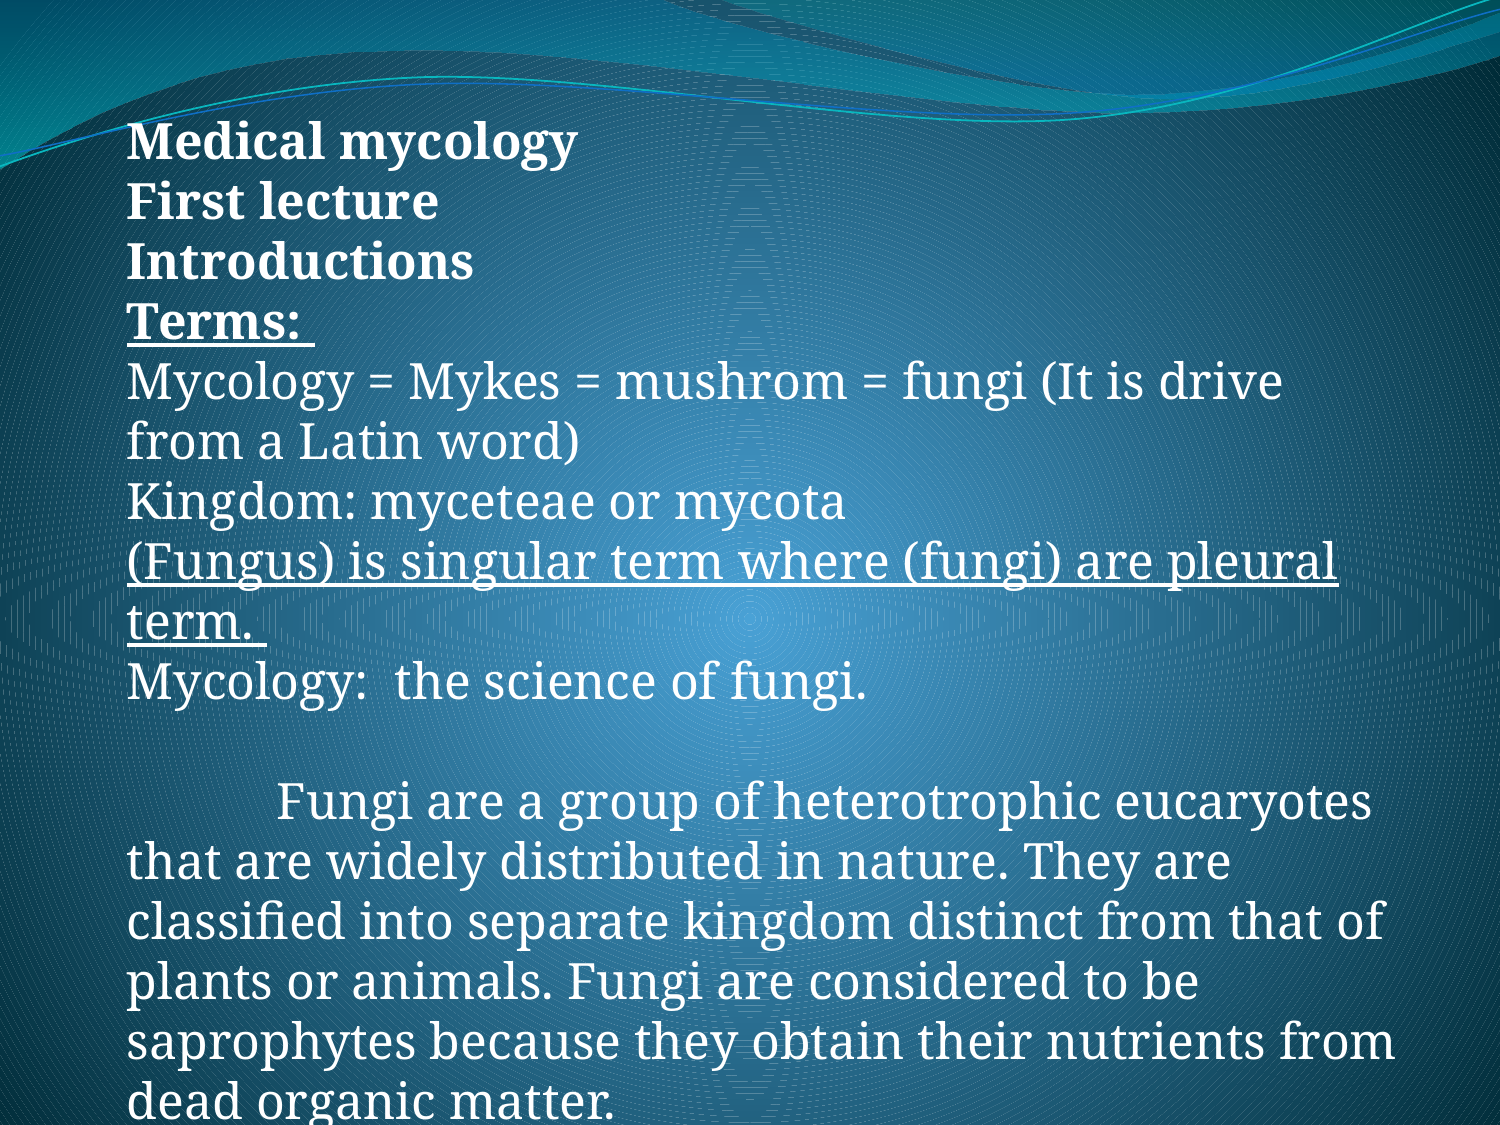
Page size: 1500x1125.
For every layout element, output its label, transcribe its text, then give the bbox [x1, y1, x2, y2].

text_box Medical mycology First lecture Introductions Terms: Mycology = Mykes = mushrom = fungi (It is drive from a Latin word) Kingdom: myceteae or mycota (Fungus) is singular term where (fungi) are pleural term. Mycology: the science of fungi. Fungi are a group of heterotrophic eucaryotes that are widely distributed in nature. They are classified into separate kingdom distinct from that of plants or animals. Fungi are considered to be saprophytes because they obtain their nutrients from dead organic matter. [112, 101, 1424, 1125]
